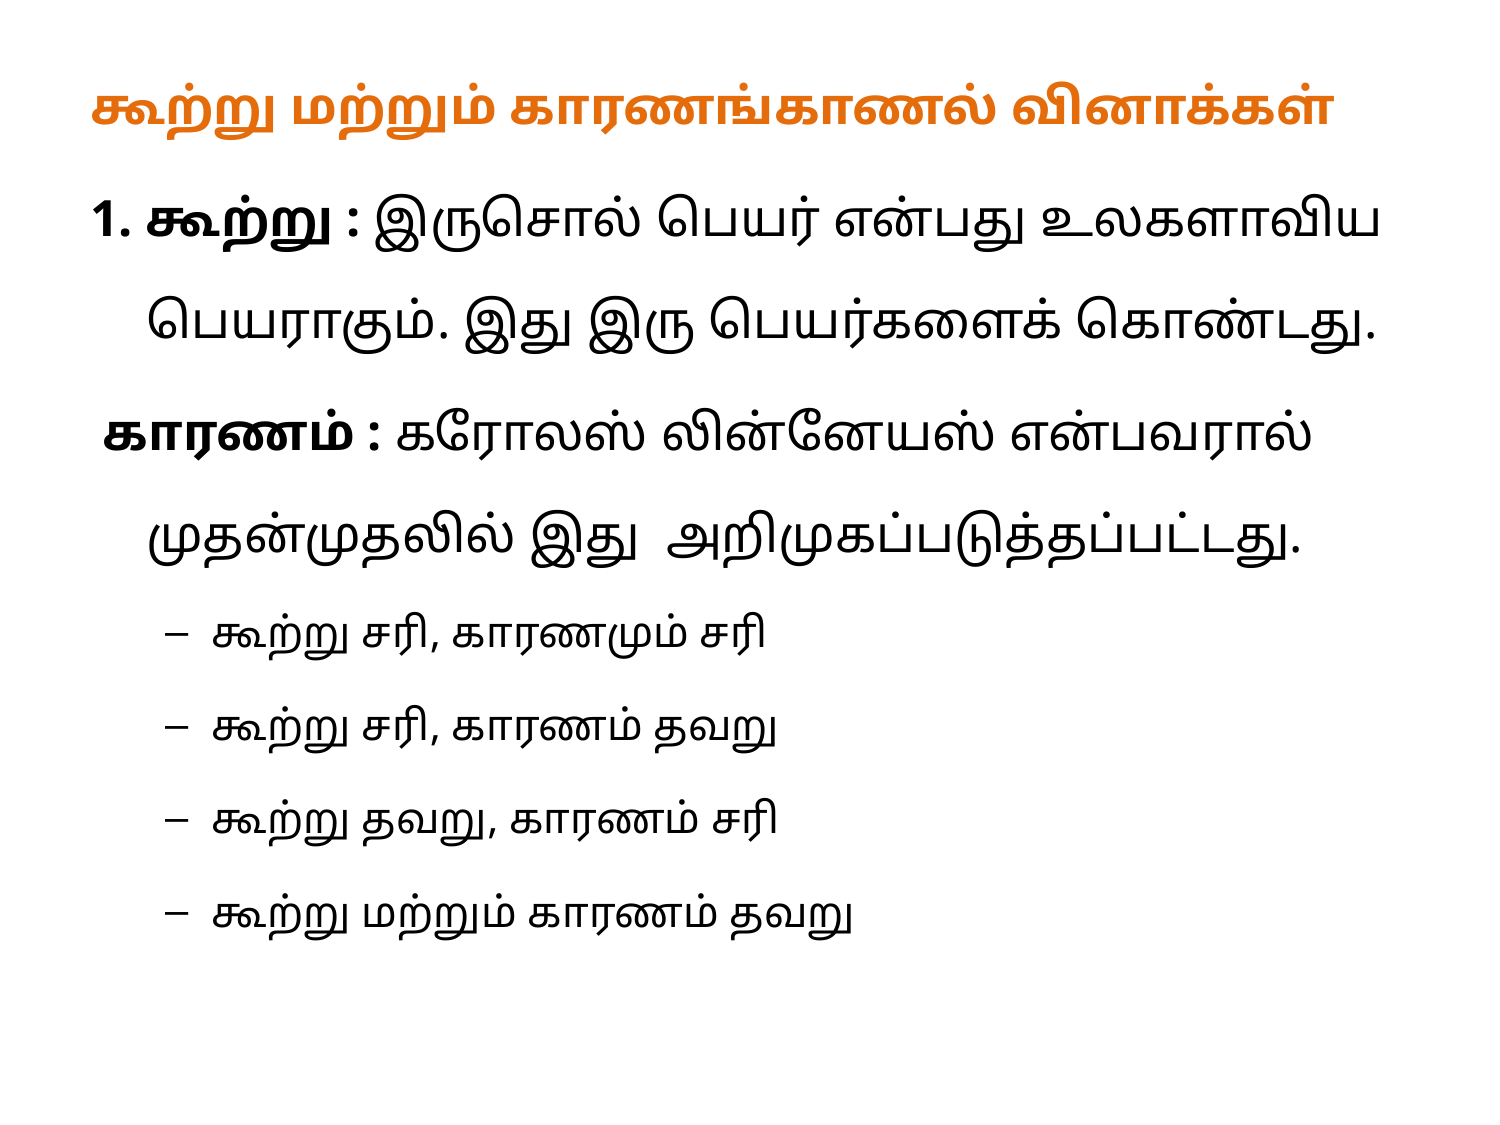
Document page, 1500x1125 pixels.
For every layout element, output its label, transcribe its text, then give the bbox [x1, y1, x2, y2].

list கூற்று மற்றும் காரணங்காணல் வினாக்கள் 1. கூற்று : இருசொல் பெயர் என்பது உலகளாவிய பெயராகும். இது இரு பெயர்களைக் கொண்டது. காரணம் : கரோலஸ் லின்னேயஸ் என்பவரால் முதன்முதலில் இது அறிமுகப்படுத்தப்பட்டது. கூற்று சரி, காரணமும் சரி கூற்று சரி, காரணம் தவறு கூற்று தவறு, காரணம் சரி கூற்று மற்றும் காரணம் தவறு [75, 24, 1425, 1005]
